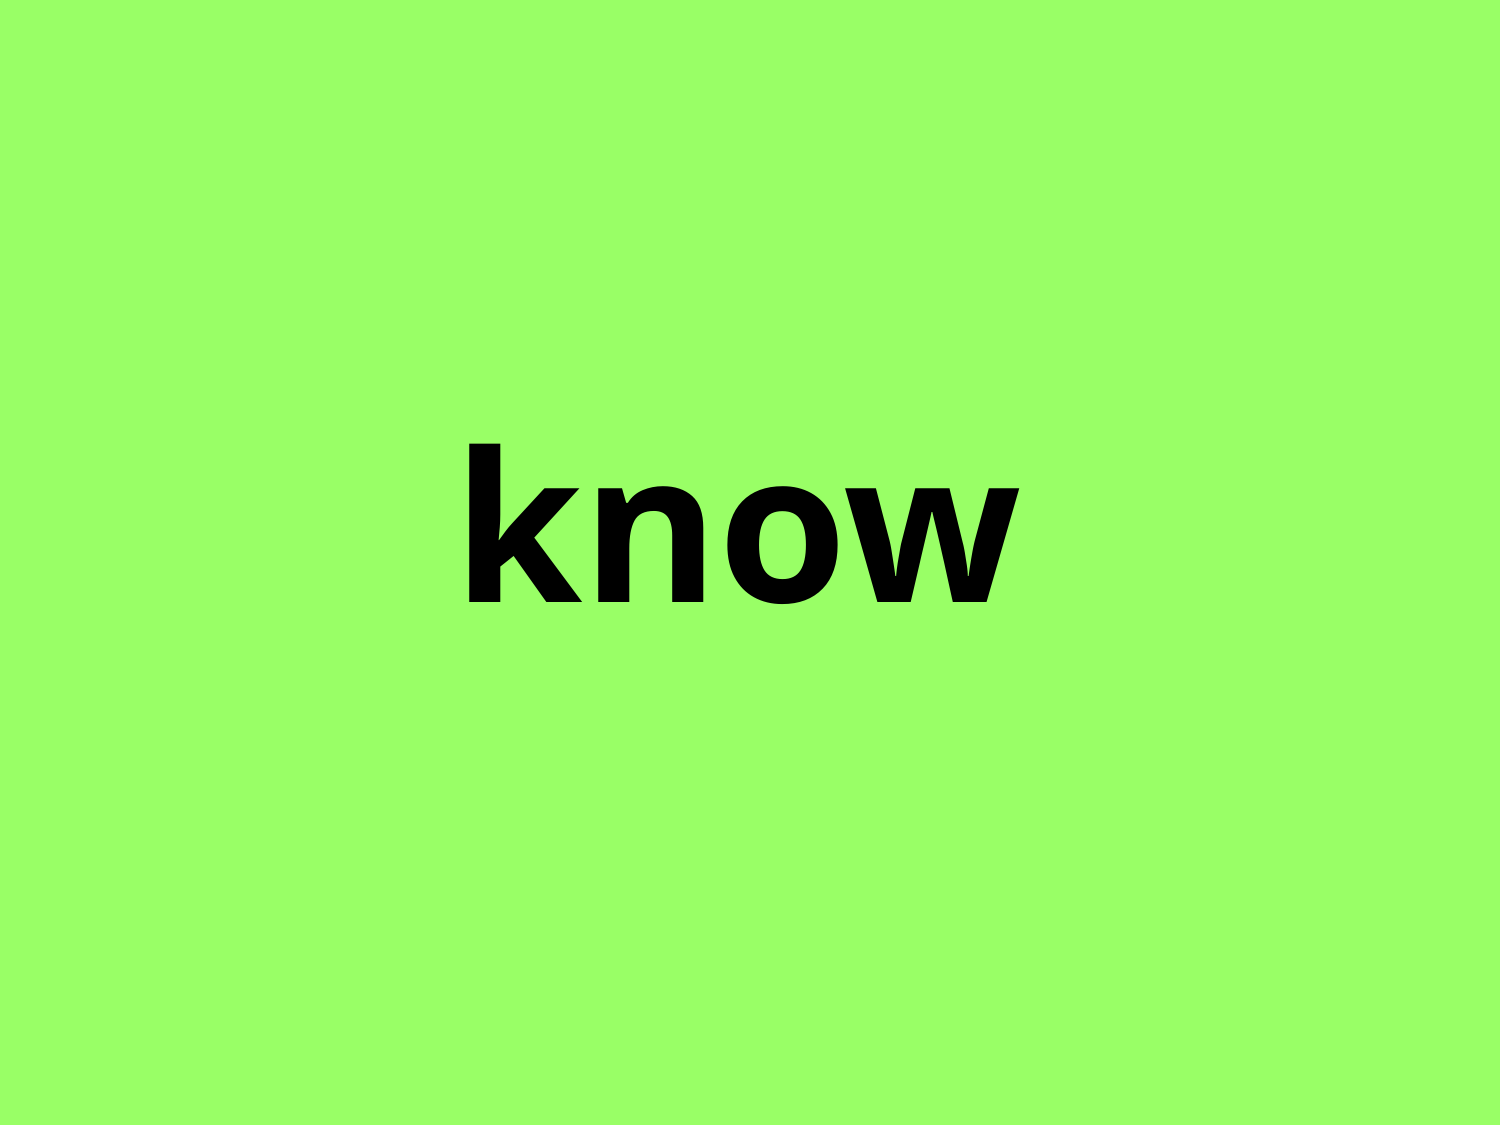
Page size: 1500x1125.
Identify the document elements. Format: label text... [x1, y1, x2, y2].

title know [99, 424, 1376, 613]
